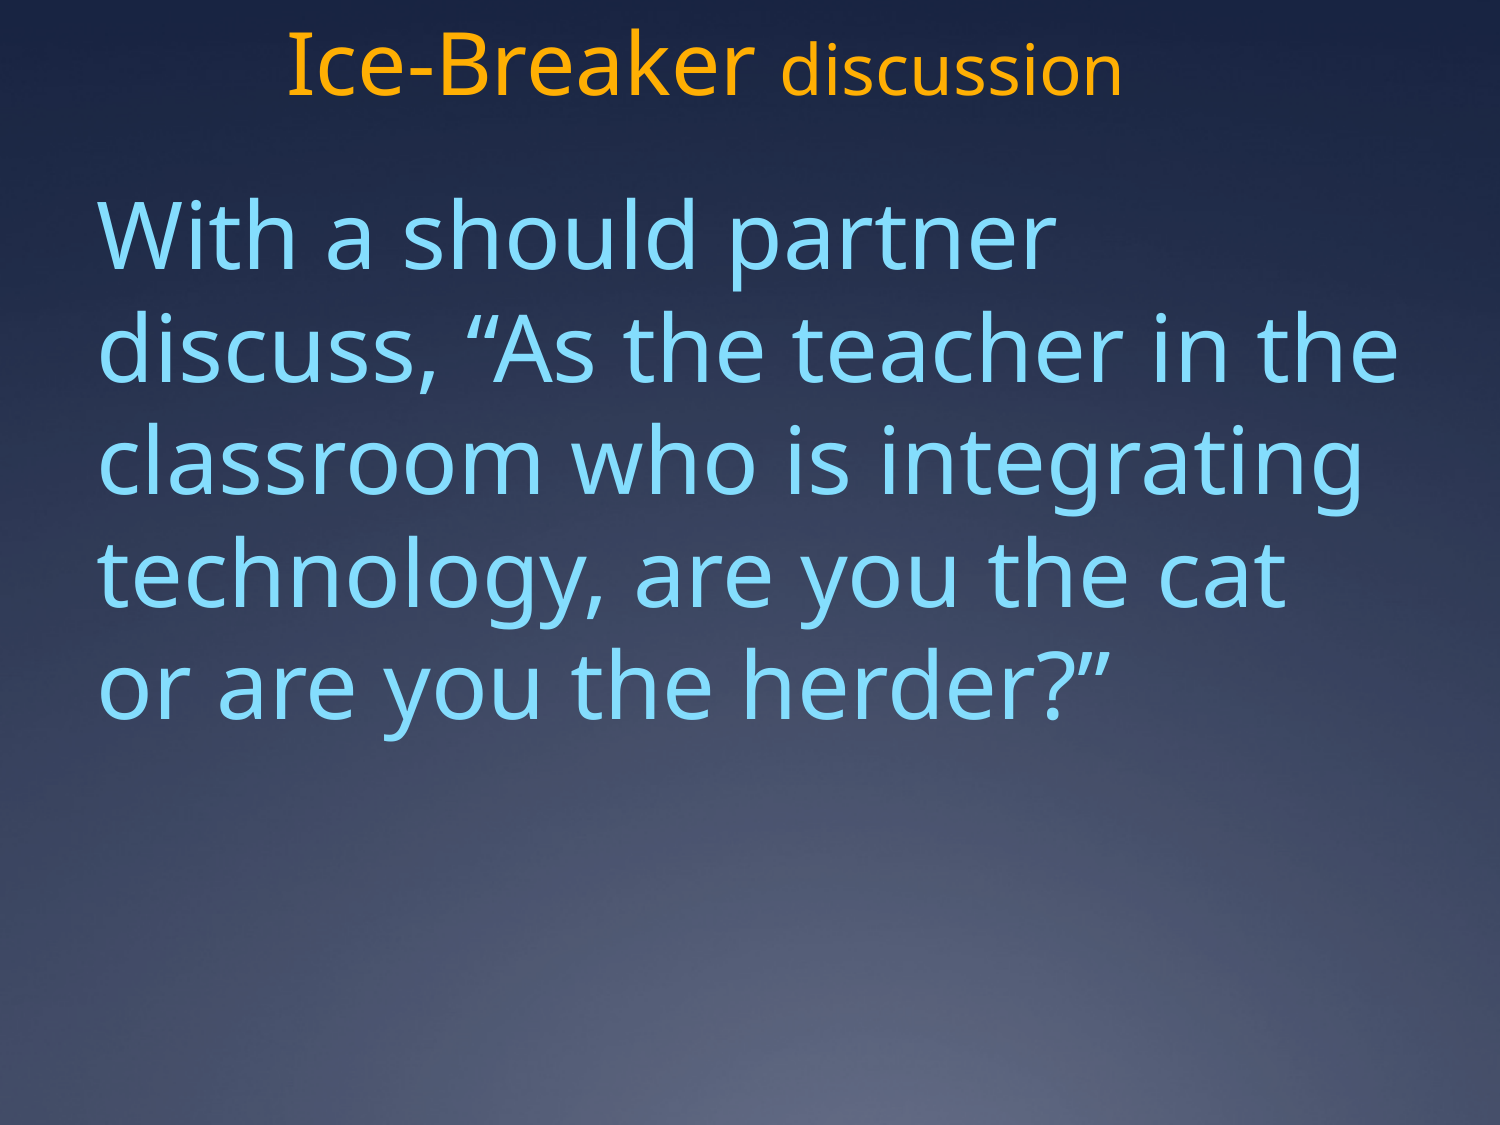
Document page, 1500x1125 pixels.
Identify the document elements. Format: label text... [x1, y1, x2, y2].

text_box With a should partner discuss, “As the teacher in the classroom who is integrating technology, are you the cat or are you the herder?” [96, 224, 1404, 690]
title Ice-Breaker discussion [98, 0, 1314, 224]
